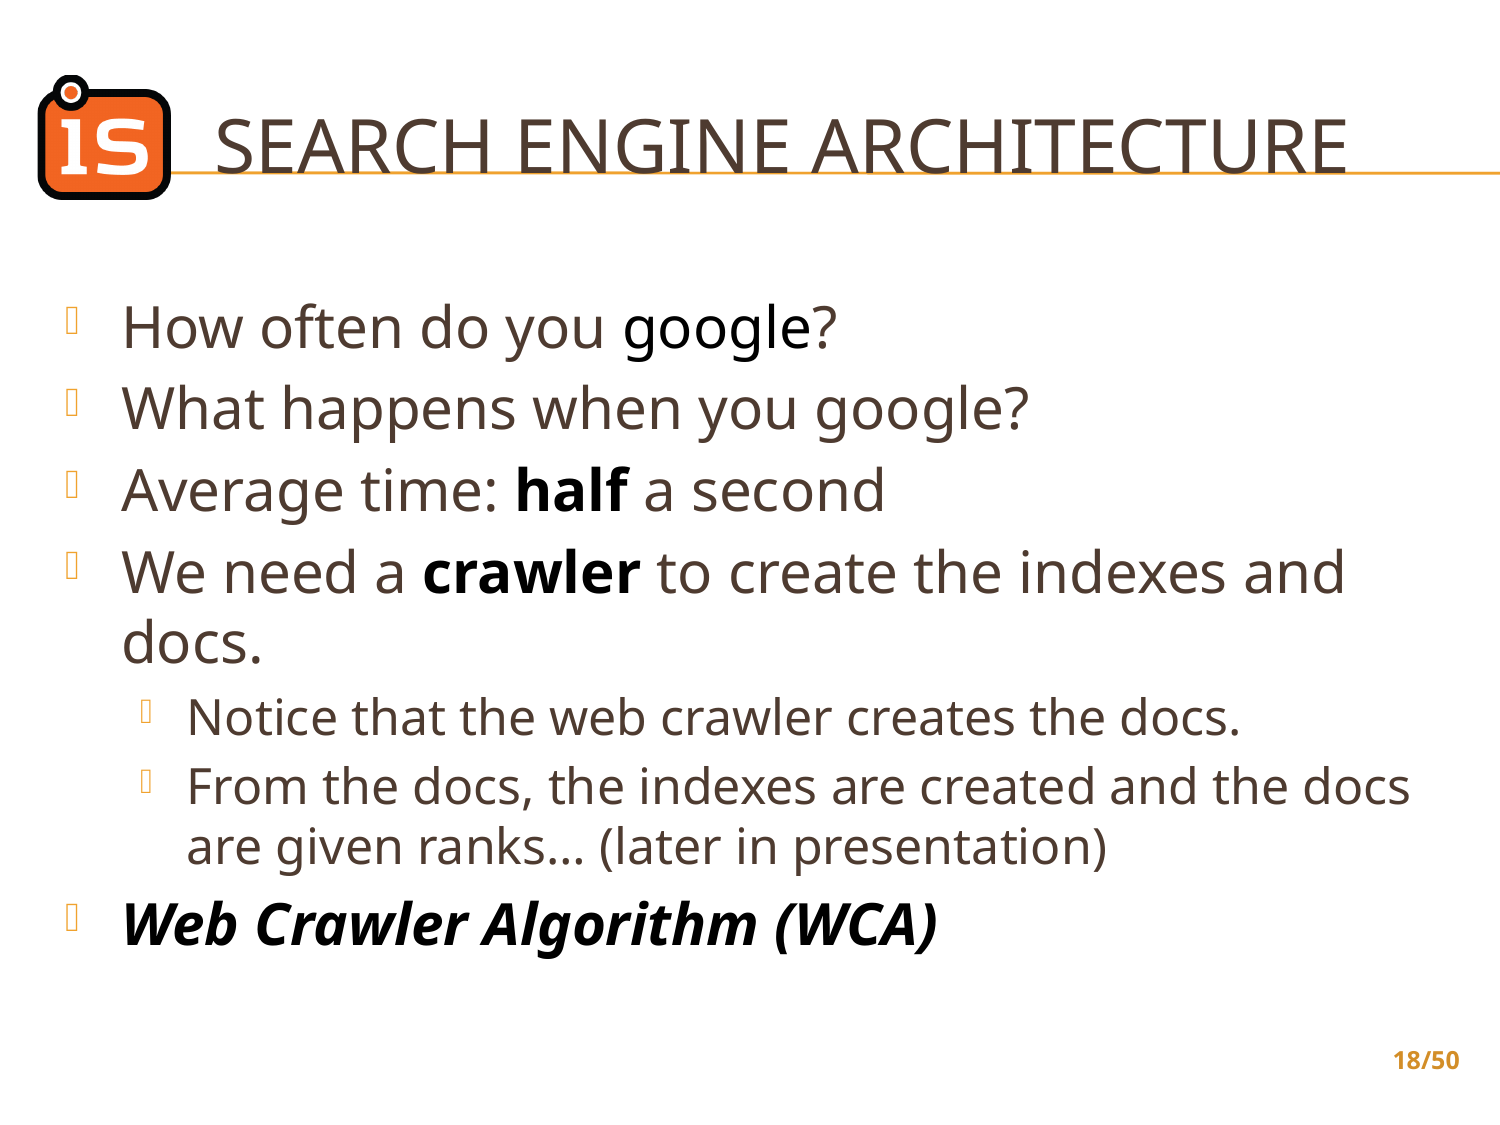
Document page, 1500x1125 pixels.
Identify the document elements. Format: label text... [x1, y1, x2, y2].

slide_number 18/50 [1350, 1037, 1475, 1079]
list How often do you google? What happens when you google? Average time: half a second We need a crawler to create the indexes and docs. Notice that the web crawler creates the docs. From the docs, the indexes are created and the docs are given ranks… (later in presentation) Web Crawler Algorithm (WCA) [49, 282, 1476, 1026]
title Search Engine Architecture [200, 75, 1475, 213]
picture [37, 75, 171, 200]
